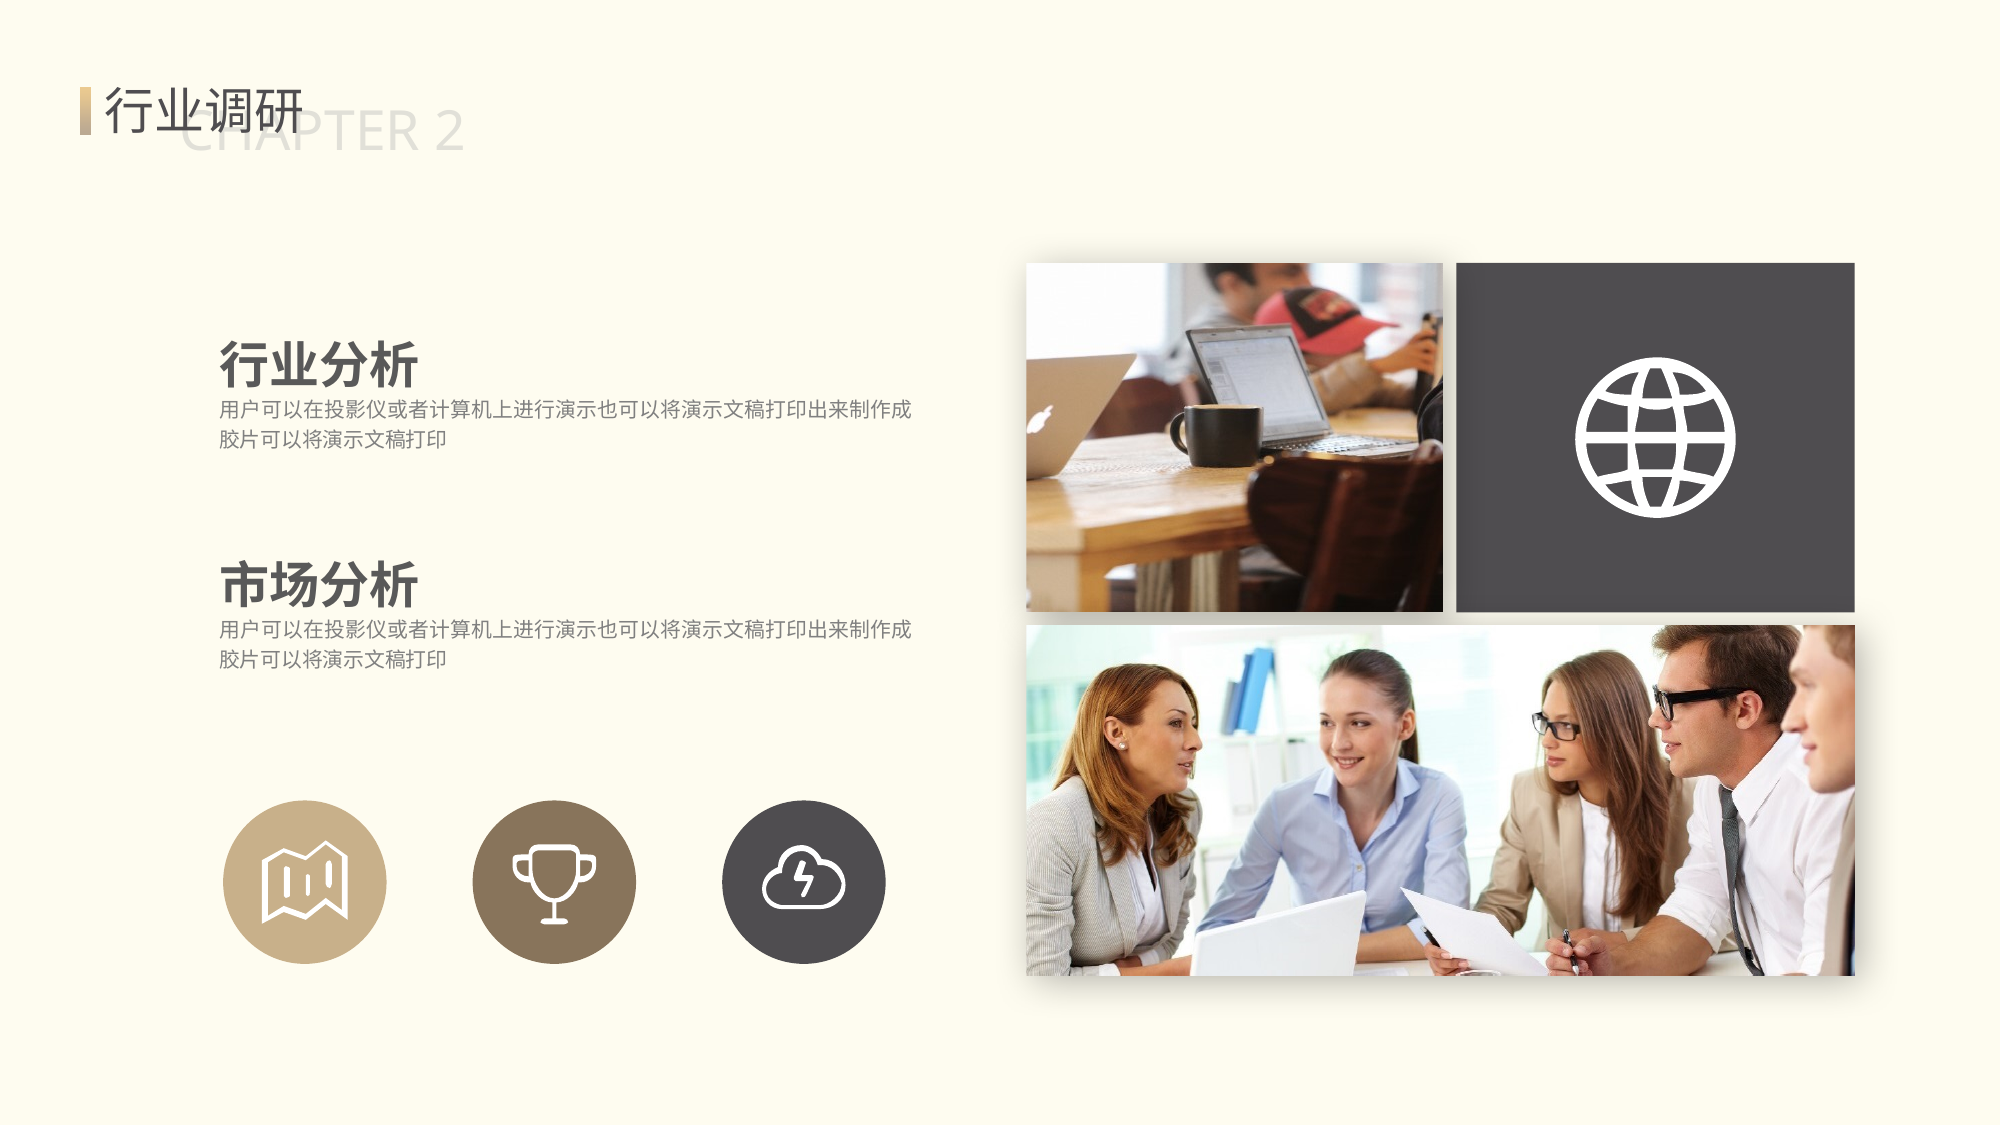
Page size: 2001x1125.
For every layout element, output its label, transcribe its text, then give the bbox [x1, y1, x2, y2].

picture [80, 87, 91, 136]
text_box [204, 533, 928, 681]
picture [1026, 625, 1856, 976]
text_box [1456, 262, 1855, 613]
picture [1026, 263, 1444, 613]
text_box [222, 800, 886, 965]
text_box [204, 313, 928, 461]
text_box CHAPTER 2 [164, 87, 482, 170]
text_box 行业调研 [89, 72, 320, 147]
